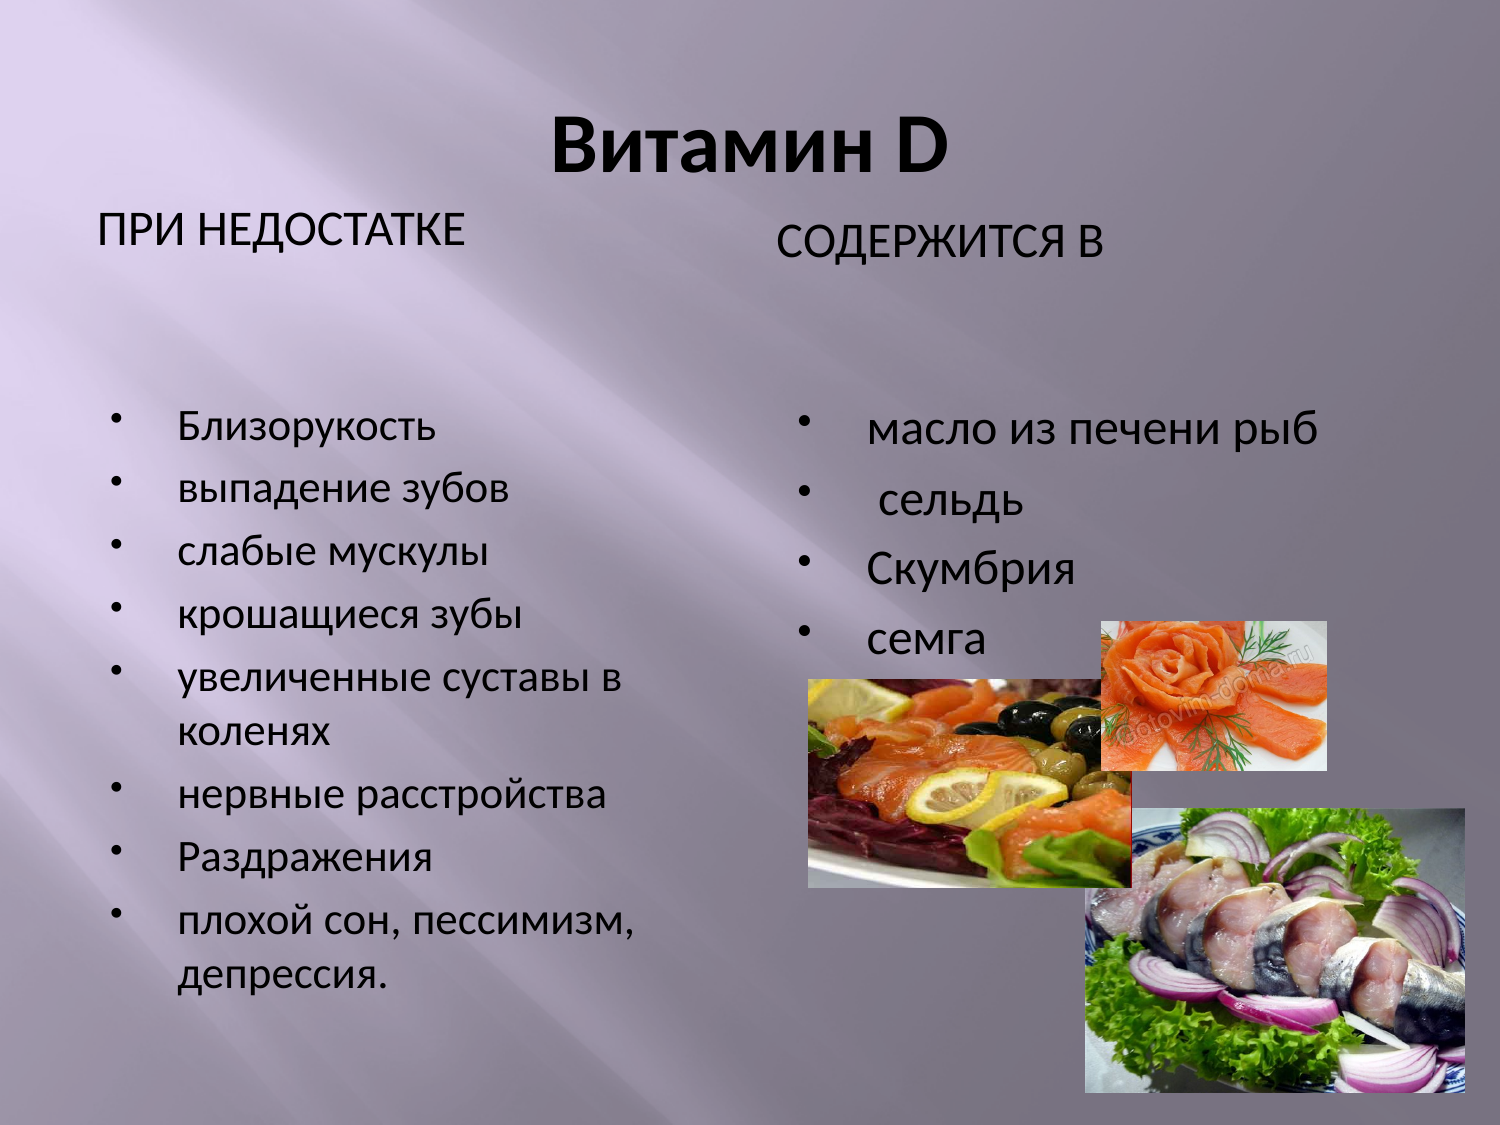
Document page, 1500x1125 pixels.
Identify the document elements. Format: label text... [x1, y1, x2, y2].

list масло из печени рыб сельдь Скумбрия семга [761, 387, 1425, 1005]
list При недостатке [82, 164, 745, 288]
title Витамин D [75, 44, 1425, 233]
picture [808, 620, 1466, 1093]
list Близорукость выпадение зубов слабые мускулы крошащиеся зубы увеличенные суставы в коленях нервные расстройства Раздражения плохой сон, пессимизм, депрессия. [75, 387, 738, 1005]
list Содержится в [761, 175, 1425, 299]
